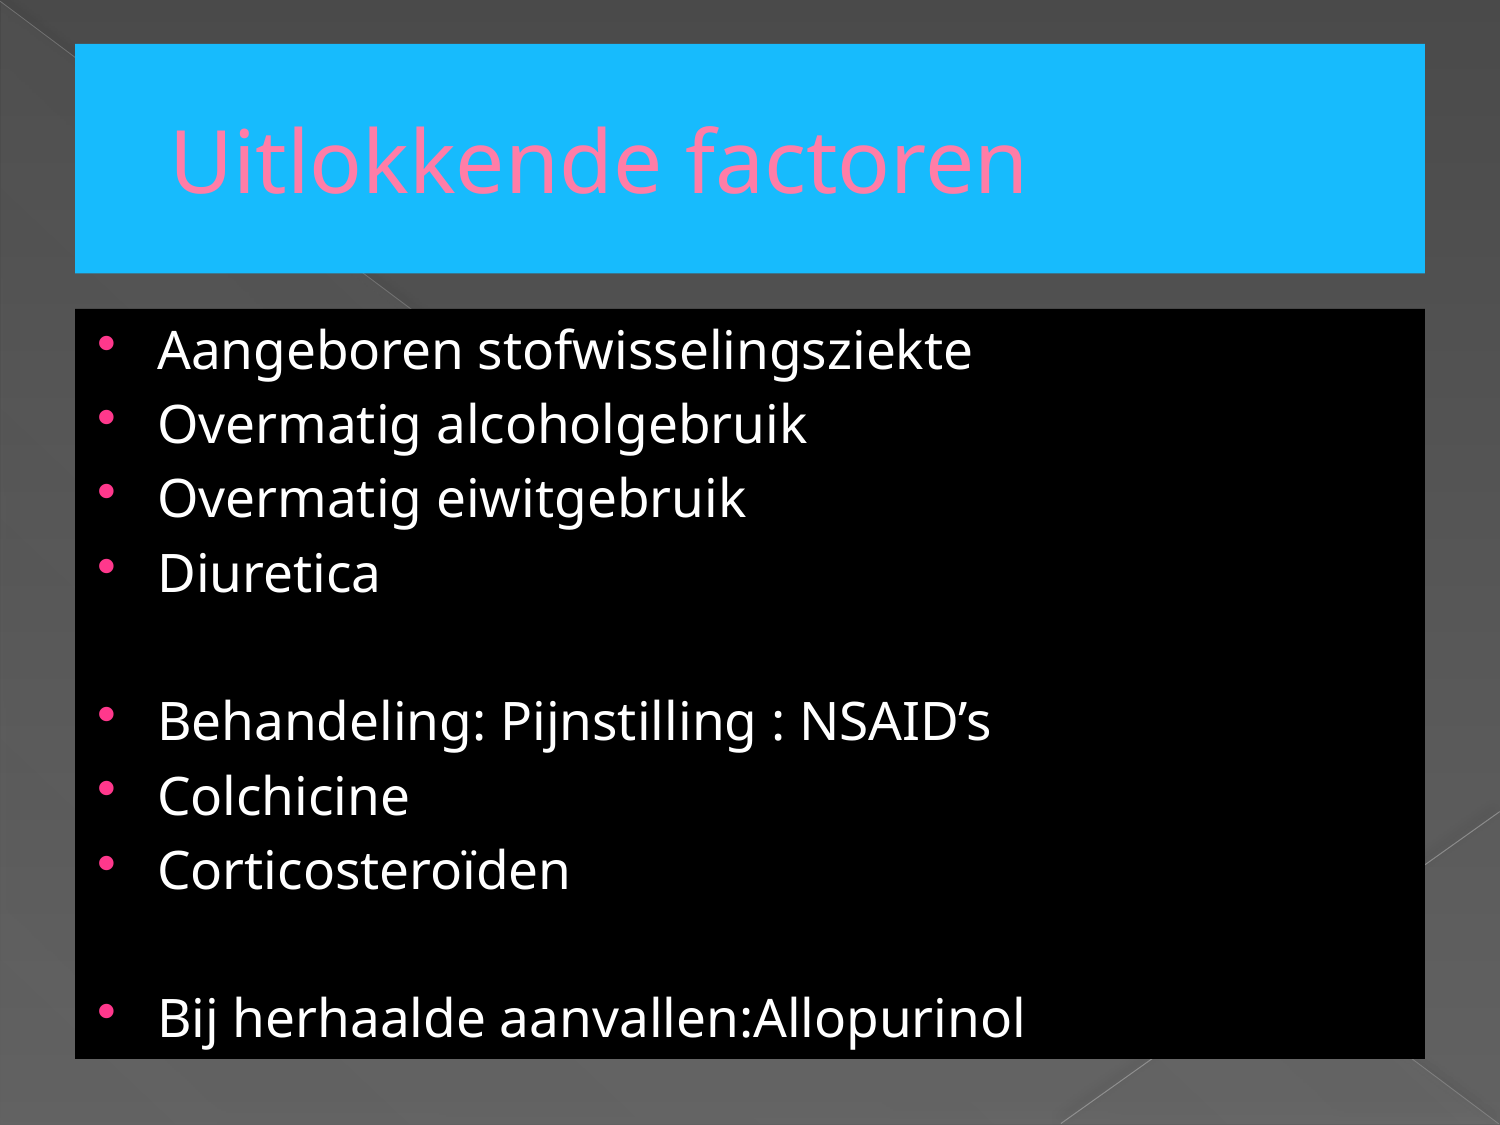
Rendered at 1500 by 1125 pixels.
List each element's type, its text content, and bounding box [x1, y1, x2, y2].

title Uitlokkende factoren [75, 43, 1425, 274]
list Aangeboren stofwisselingsziekte Overmatig alcoholgebruik Overmatig eiwitgebruik Diuretica Behandeling: Pijnstilling : NSAID’s Colchicine Corticosteroïden Bij herhaalde aanvallen:Allopurinol [75, 308, 1425, 1059]
